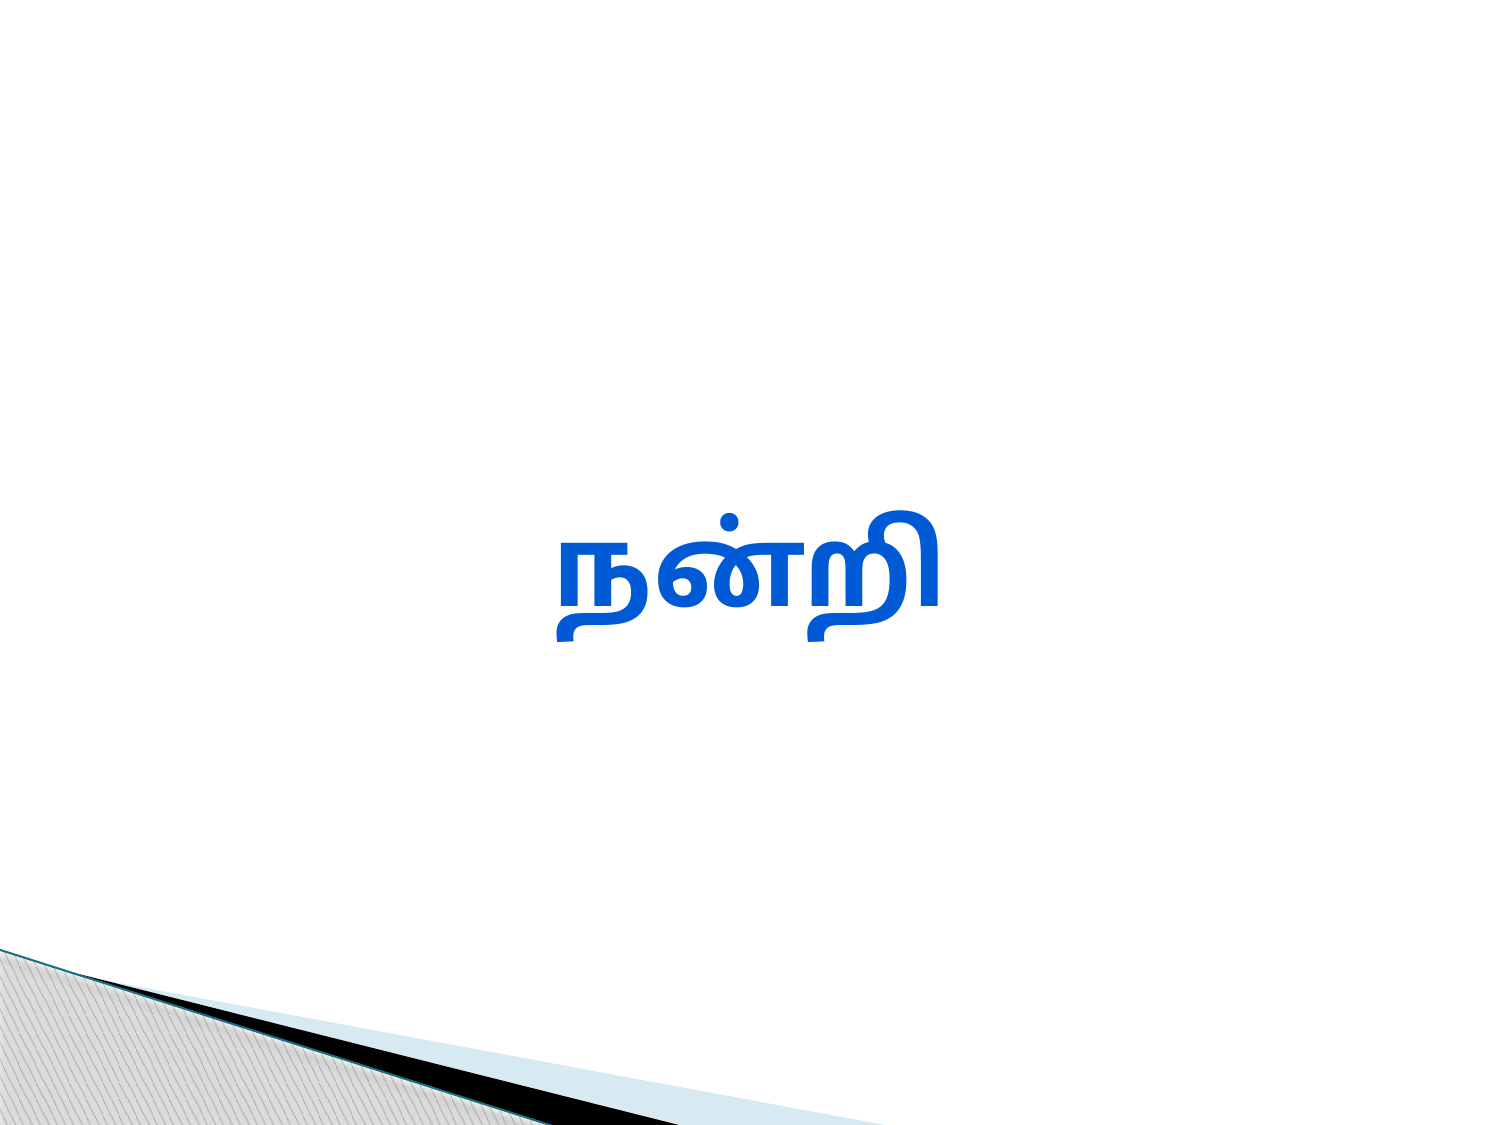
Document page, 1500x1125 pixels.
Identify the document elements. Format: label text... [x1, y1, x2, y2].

text_box நன்றி [537, 486, 963, 637]
